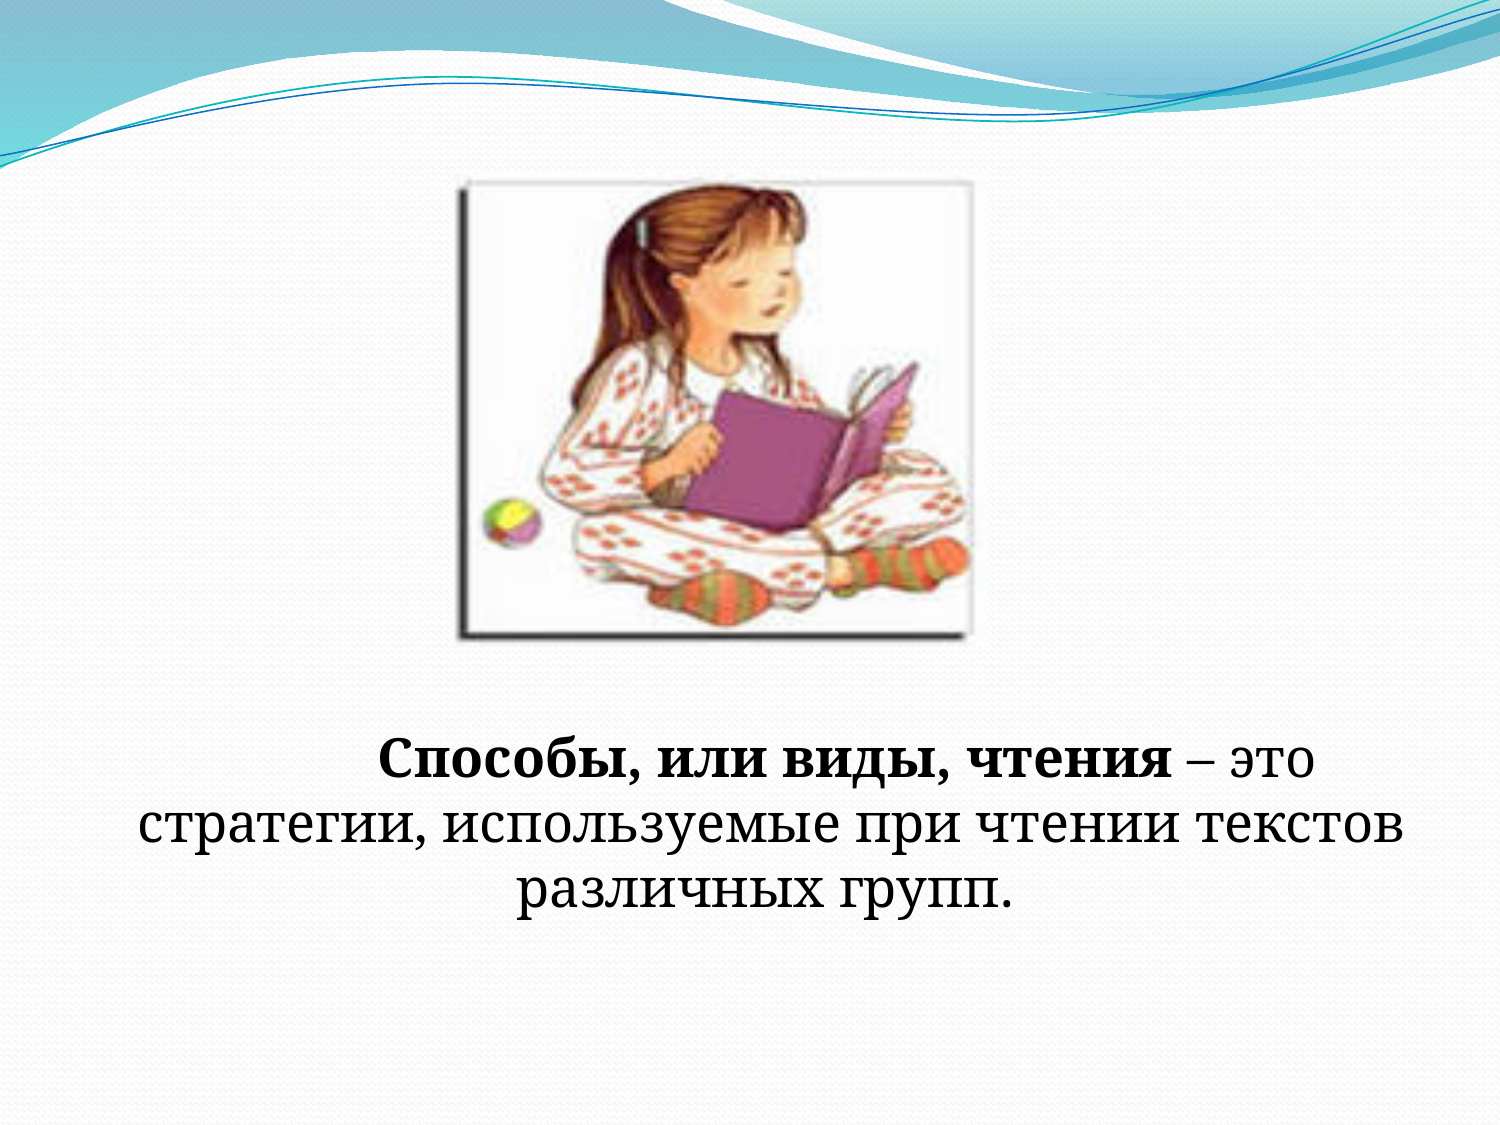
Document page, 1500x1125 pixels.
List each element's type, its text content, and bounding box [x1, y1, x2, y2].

picture [454, 172, 987, 646]
list Способы, или виды, чтения – это стратегии, используемые при чтении текстов различных групп. [75, 716, 1425, 1005]
